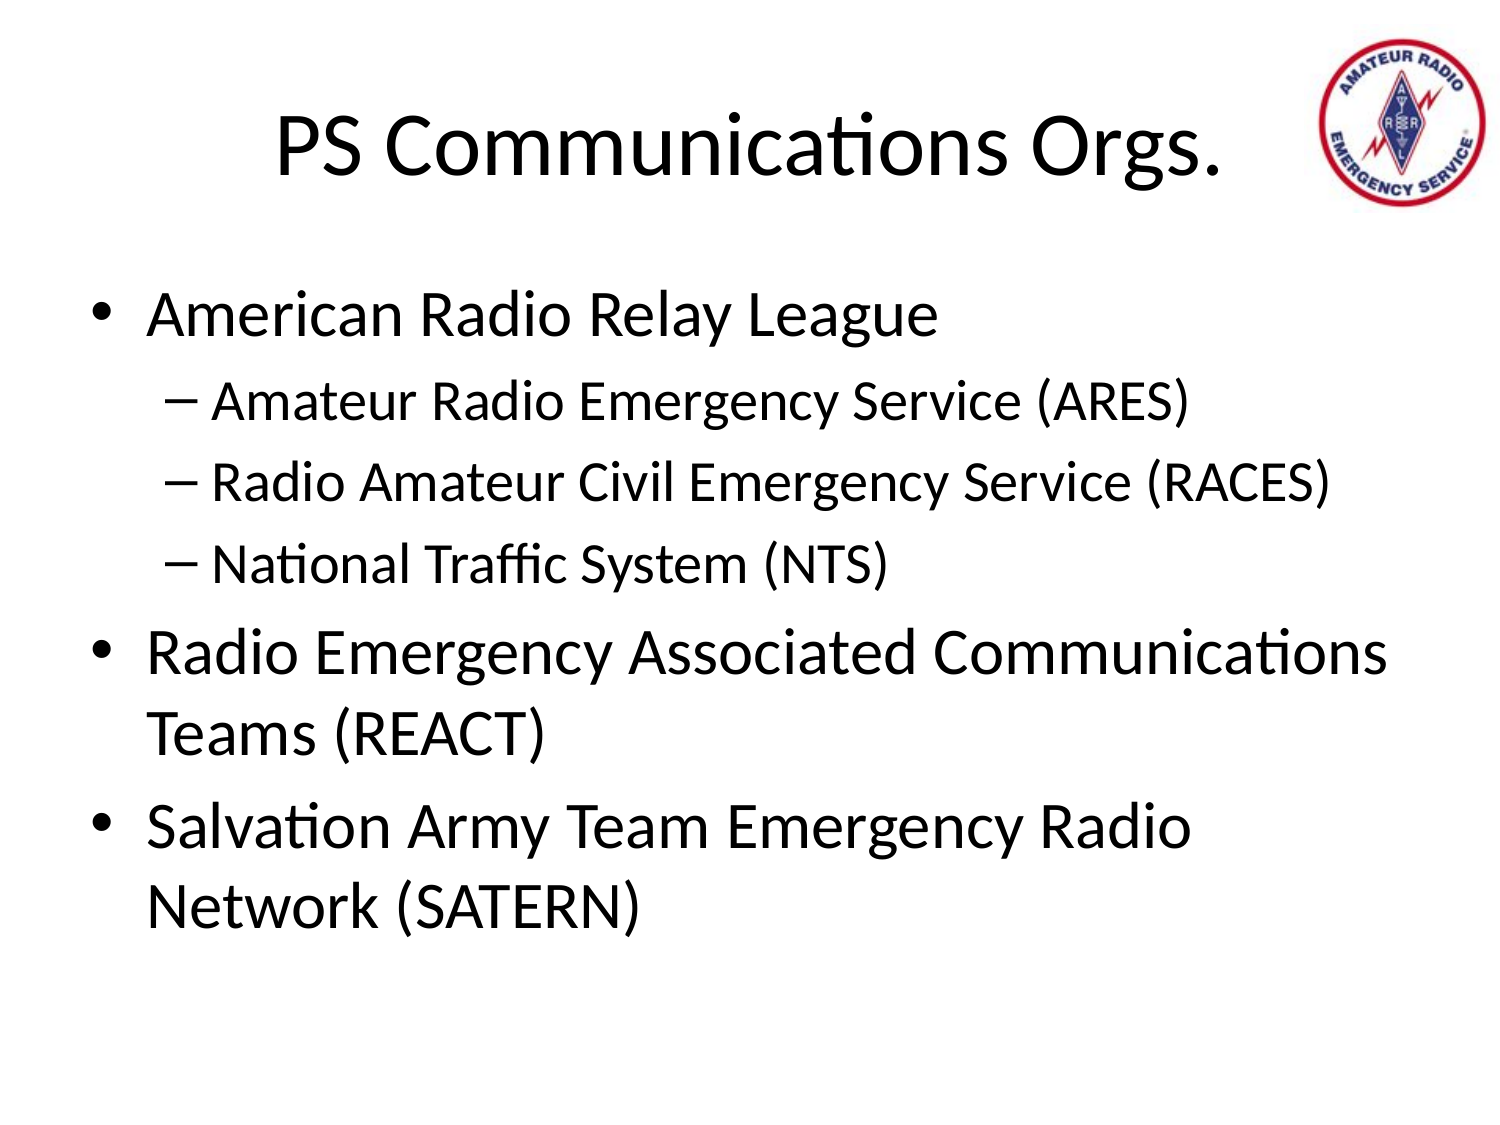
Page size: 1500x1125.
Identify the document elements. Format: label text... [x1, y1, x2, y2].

list American Radio Relay League Amateur Radio Emergency Service (ARES) Radio Amateur Civil Emergency Service (RACES) National Traffic System (NTS) Radio Emergency Associated Communications Teams (REACT) Salvation Army Team Emergency Radio Network (SATERN) [75, 262, 1425, 1005]
picture [1304, 24, 1500, 213]
title PS Communications Orgs. [75, 45, 1425, 233]
